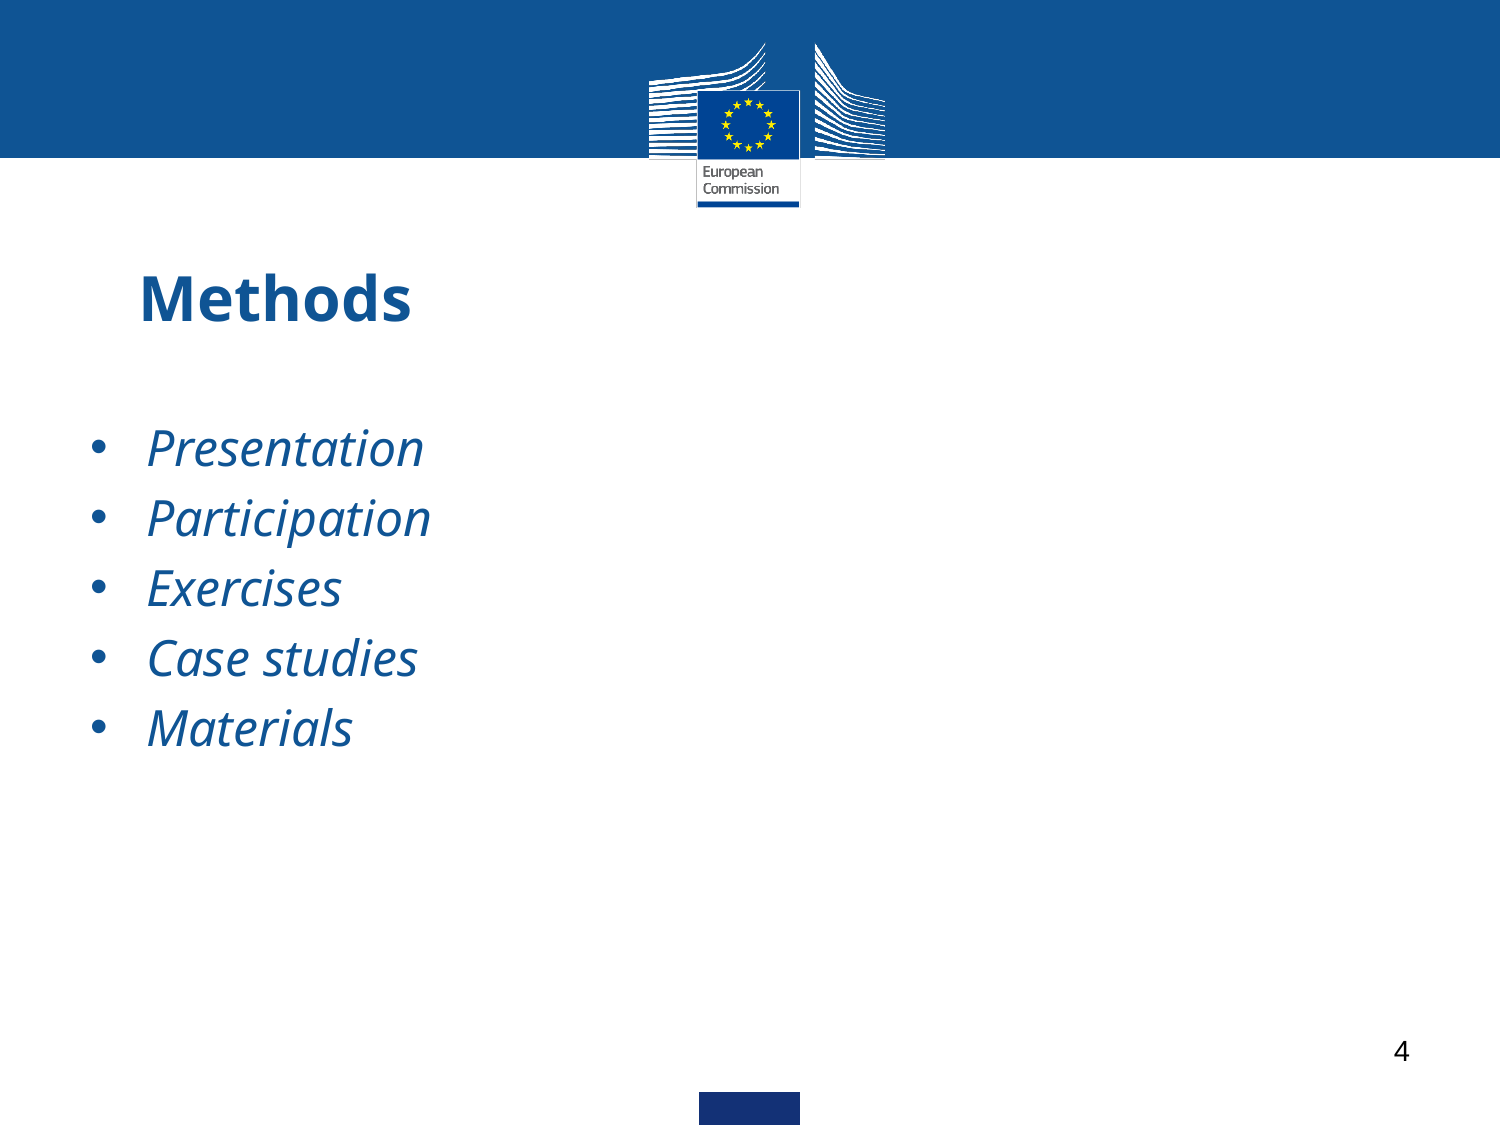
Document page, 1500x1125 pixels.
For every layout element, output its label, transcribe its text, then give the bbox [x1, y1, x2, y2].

list Presentation Participation Exercises Case studies Materials [75, 408, 1425, 988]
title Methods [64, 219, 1415, 374]
slide_number 4 [1074, 1024, 1425, 1103]
picture [649, 42, 885, 208]
